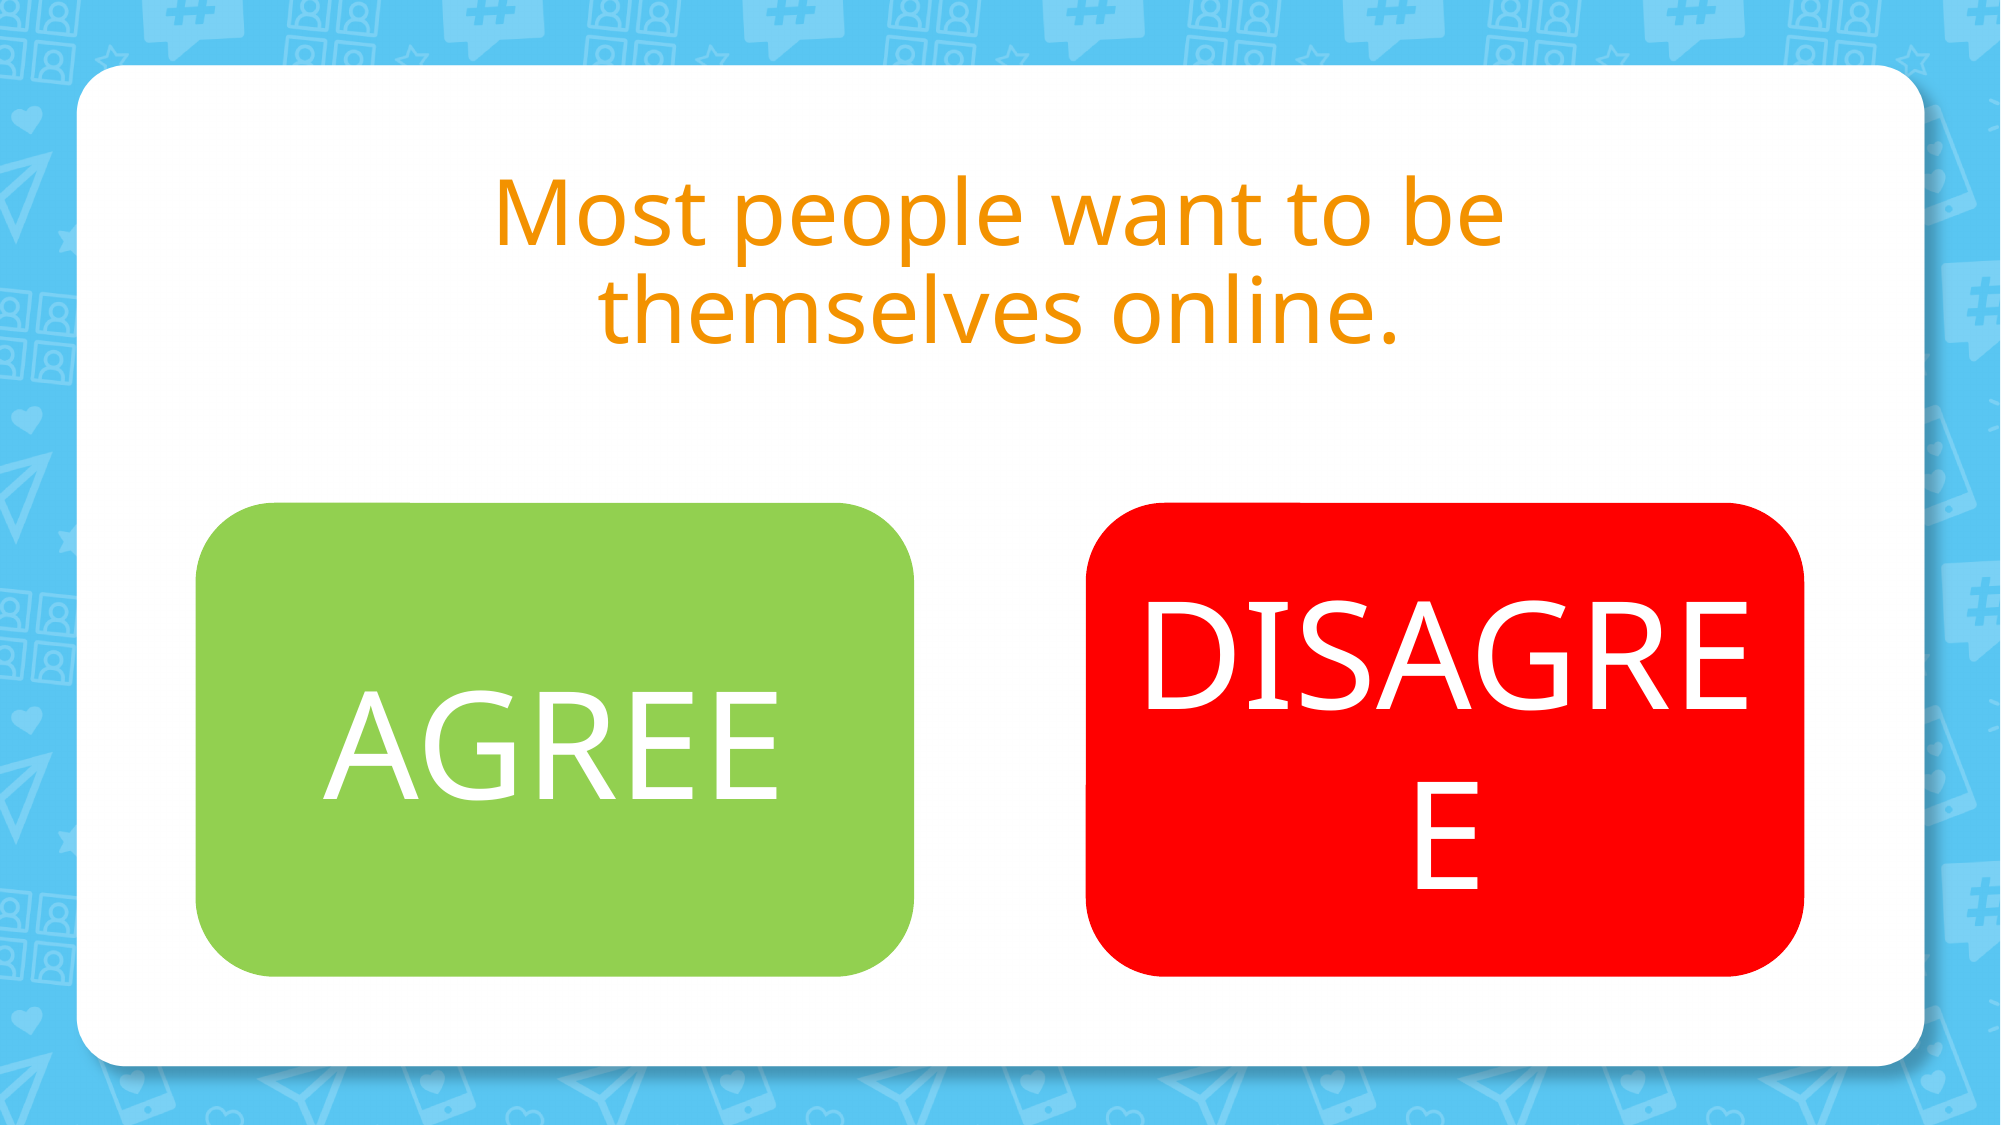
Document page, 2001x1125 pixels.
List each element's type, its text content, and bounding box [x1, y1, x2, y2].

text_box DISAGREE [1084, 501, 1806, 978]
title Most people want to be themselves online. [373, 156, 1627, 374]
picture [0, 0, 2001, 1125]
text_box AGREE [194, 501, 916, 978]
